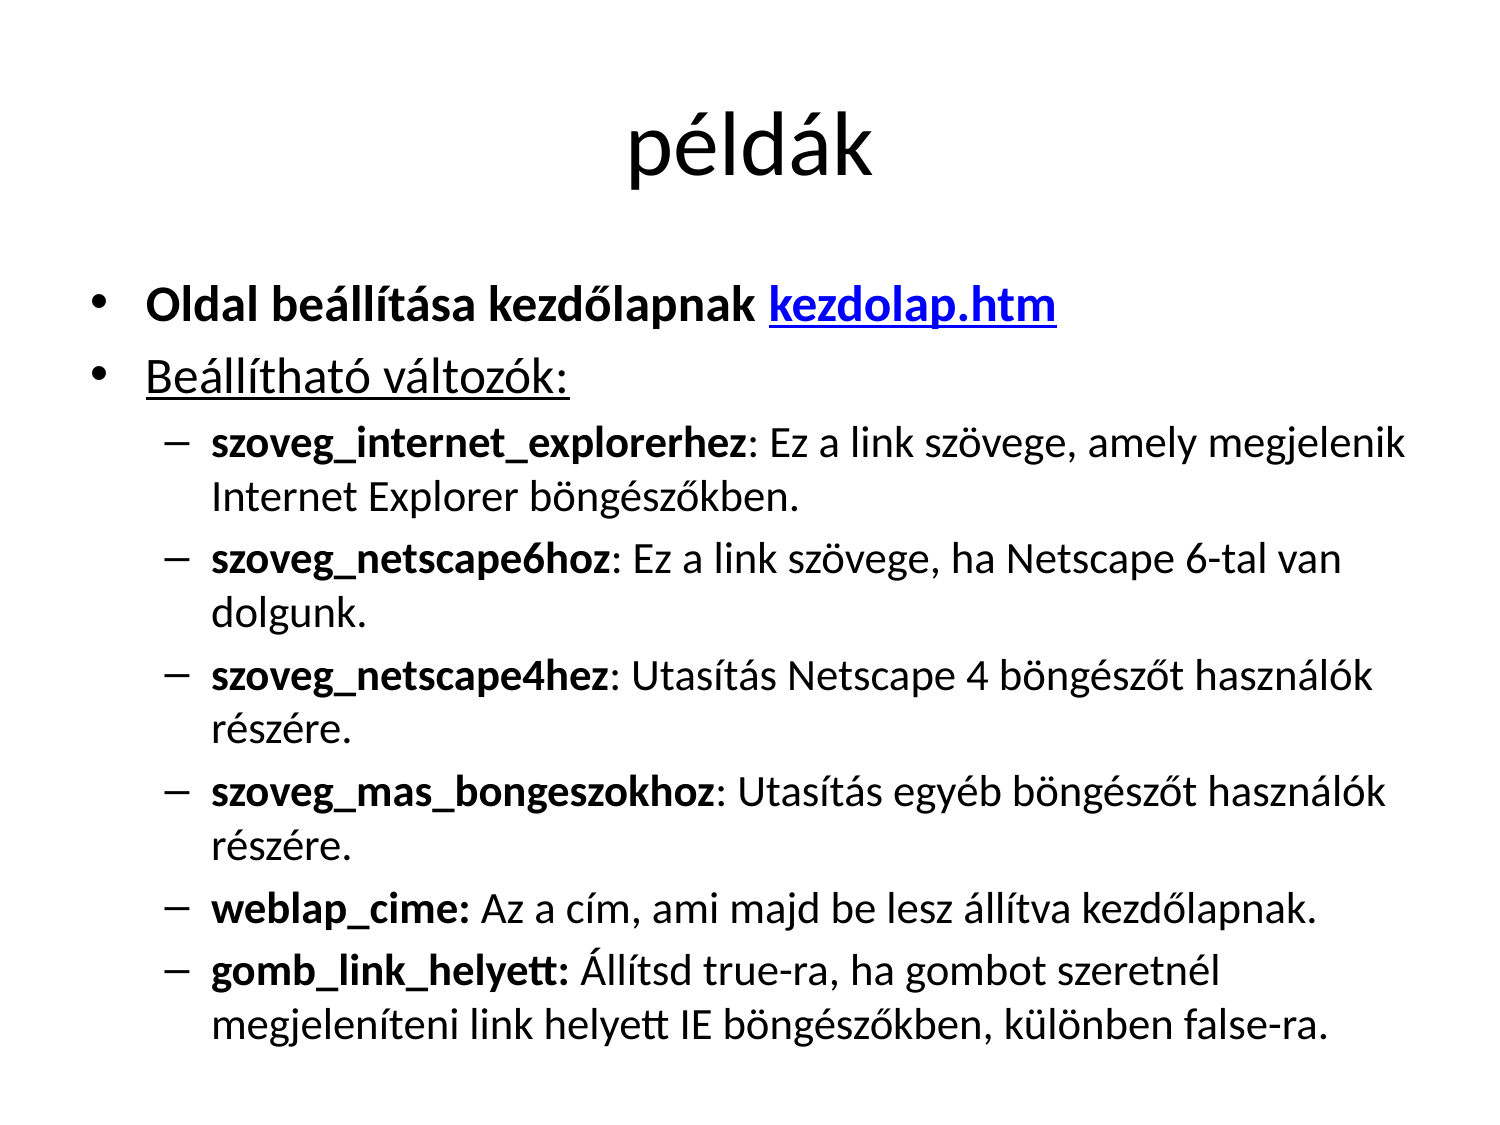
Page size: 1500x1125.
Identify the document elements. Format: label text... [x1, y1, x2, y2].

title példák [75, 45, 1425, 233]
list Oldal beállítása kezdőlapnak kezdolap.htm Beállítható változók: szoveg_internet_explorerhez: Ez a link szövege, amely megjelenik Internet Explorer böngészőkben. szoveg_netscape6hoz: Ez a link szövege, ha Netscape 6-tal van dolgunk. szoveg_netscape4hez: Utasítás Netscape 4 böngészőt használók részére. szoveg_mas_bongeszokhoz: Utasítás egyéb böngészőt használók részére. weblap_cime: Az a cím, ami majd be lesz állítva kezdőlapnak. gomb_link_helyett: Állítsd true-ra, ha gombot szeretnél megjeleníteni link helyett IE böngészőkben, különben false-ra. [75, 262, 1425, 1059]
